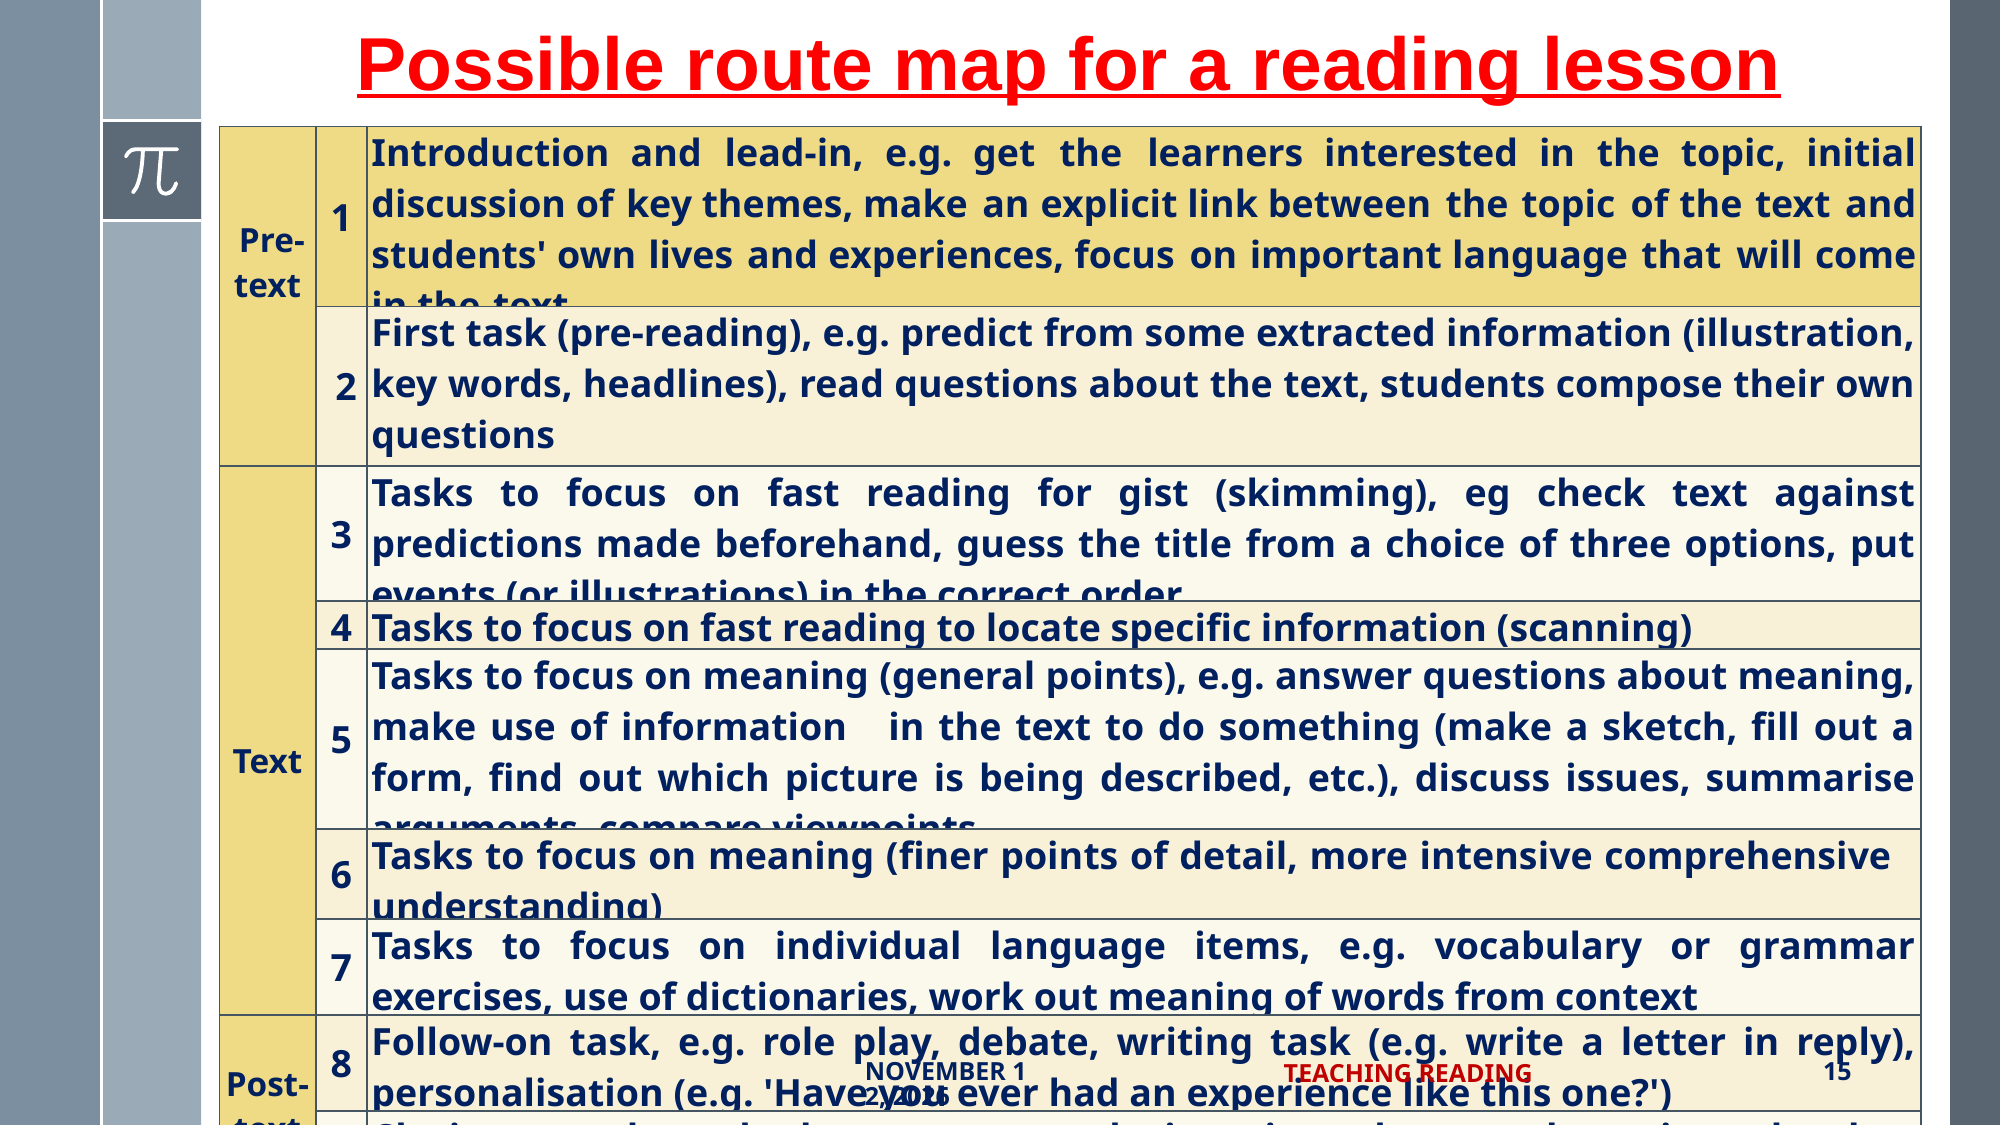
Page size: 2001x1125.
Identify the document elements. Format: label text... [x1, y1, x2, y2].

table_header Introduction and lead-in, e.g. get the learners interested in the topic, initial discussion of key themes, make an explicit link between the topic of the text and students' own lives and experiences, focus on important language that will come in the text [368, 127, 1920, 306]
table_cell 8 [317, 1016, 366, 1110]
table_cell 7 [317, 920, 366, 1014]
table_header Pre-text [220, 127, 315, 465]
table_cell Closing, e.g. draw the lesson to a conclusion, tie up loose ends, review what has been studied and what has been learned [368, 1112, 1920, 1125]
table_cell Tasks to focus on fast reading to locate specific information (scanning) [368, 602, 1920, 648]
table_cell Text [220, 467, 315, 1014]
table_cell Follow-on task, e.g. role play, debate, writing task (e.g. write a letter in reply), personalisation (e.g. 'Have you ever had an experience like this one?') [368, 1016, 1920, 1110]
table_cell 9 [317, 1112, 366, 1125]
table_cell First task (pre-reading), e.g. predict from some extracted information (illustration, key words, headlines), read questions about the text, students compose their own questions [368, 307, 1920, 465]
table_cell Tasks to focus on individual language items, e.g. vocabulary or grammar exercises, use of dictionaries, work out meaning of words from context [368, 920, 1920, 1014]
table_cell 2 [317, 307, 366, 465]
footer Teaching Reading [1082, 1042, 1735, 1103]
table_cell 3 [317, 467, 366, 600]
table_header 1 [317, 127, 366, 306]
table_cell 4 [317, 602, 366, 648]
slide_number 15 [1766, 1042, 1867, 1103]
table_cell 6 [317, 830, 366, 918]
table_cell Post-text [220, 1016, 315, 1125]
table_cell Tasks to focus on meaning (finer points of detail, more intensive comprehensive understanding) [368, 830, 1920, 918]
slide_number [849, 1042, 1050, 1103]
table_cell Tasks to focus on fast reading for gist (skimming), eg check text against predictions made beforehand, guess the title from a choice of three options, put events (or illustrations) in the correct order [368, 467, 1920, 600]
table_cell 5 [317, 650, 366, 828]
table_cell Tasks to focus on meaning (general points), e.g. answer questions about meaning, make use of information in the text to do something (make a sketch, fill out a form, find out which picture is being described, etc.), discuss issues, summarise arguments, compare viewpoints [368, 650, 1920, 828]
text_box Possible route map for a reading lesson [282, 17, 1856, 114]
